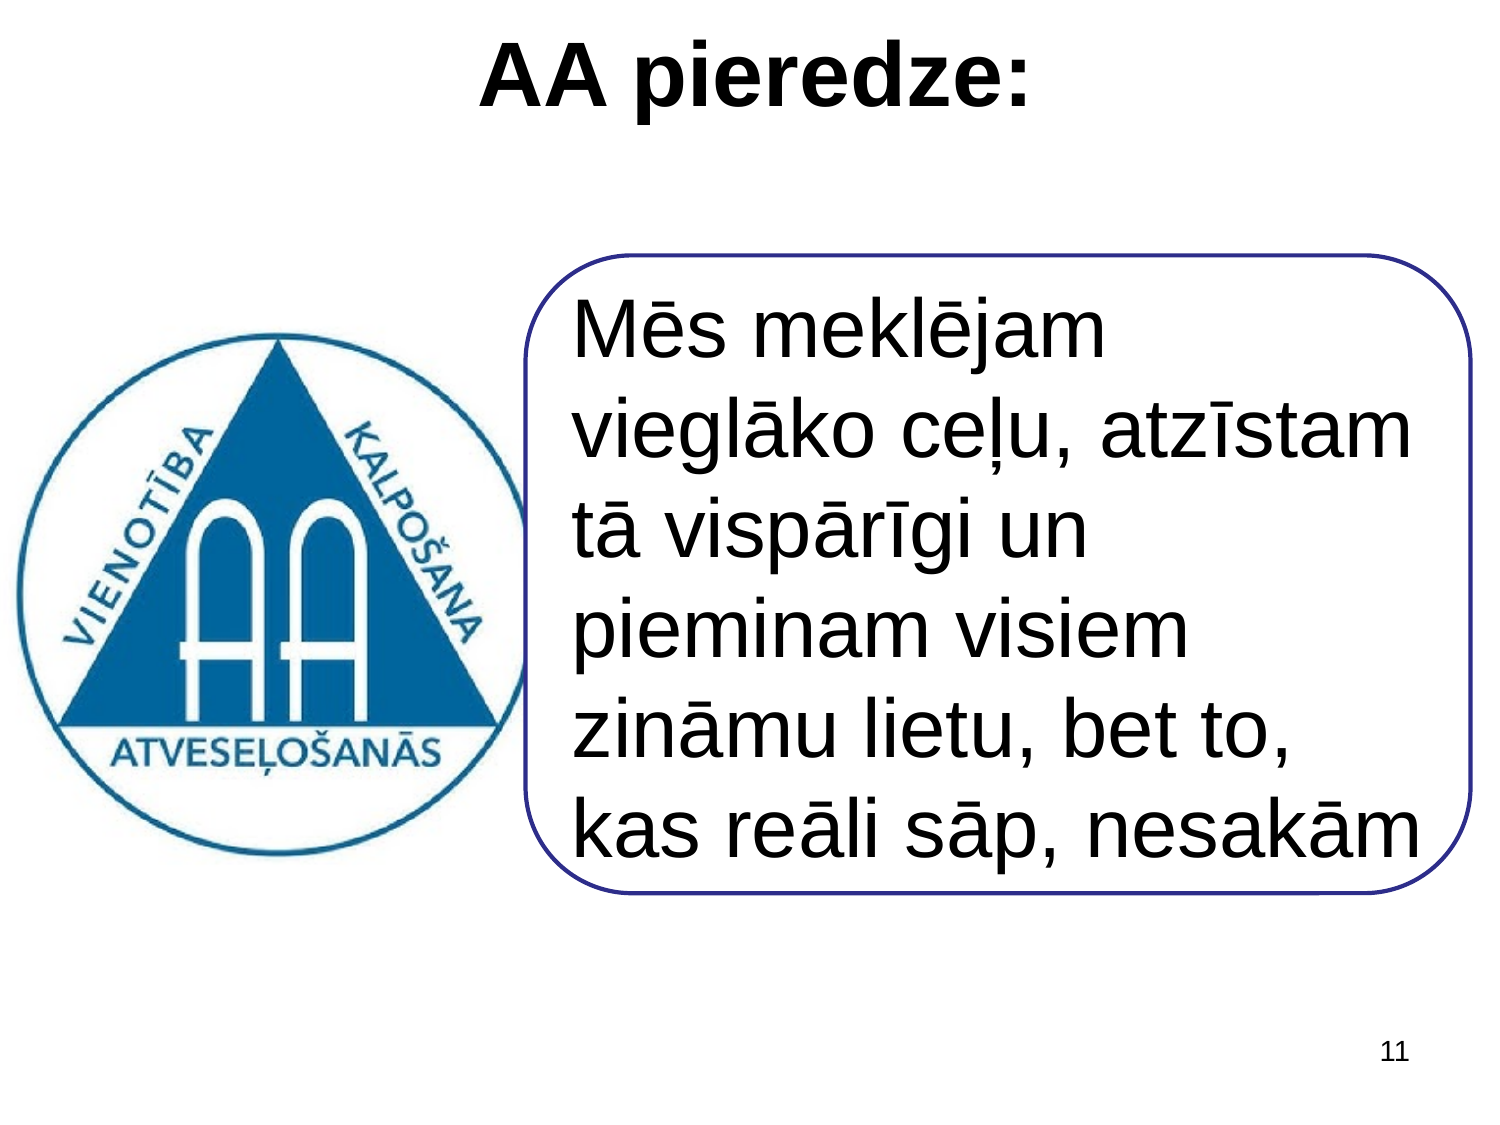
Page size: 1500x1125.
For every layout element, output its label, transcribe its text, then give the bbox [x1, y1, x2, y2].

picture [0, 270, 574, 953]
slide_number 11 [1074, 1024, 1426, 1103]
title AA pieredze: [11, 0, 1500, 145]
text_box Mēs meklējam vieglāko ceļu, atzīstam tā vispārīgi un pieminam visiem zināmu lietu, bet to, kas reāli sāp, nesakām [573, 253, 1473, 896]
